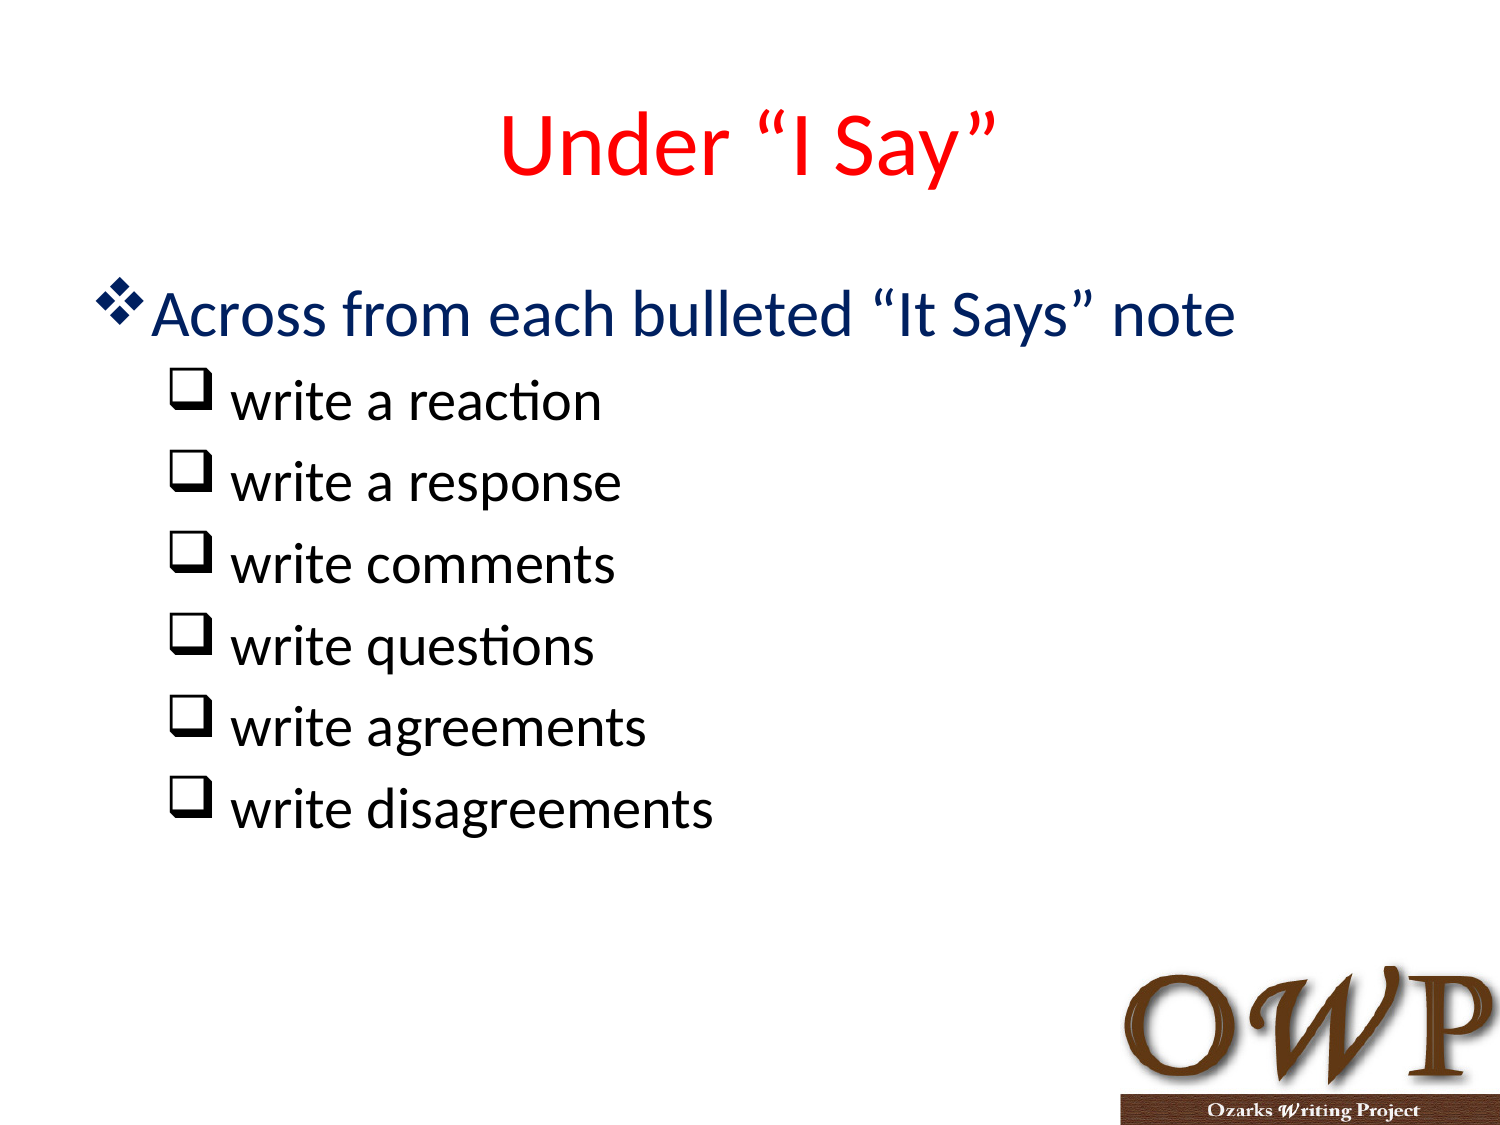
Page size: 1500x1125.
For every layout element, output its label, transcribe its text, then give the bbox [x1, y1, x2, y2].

list Across from each bulleted “It Says” note write a reaction write a response write comments write questions write agreements write disagreements [74, 262, 1426, 1006]
picture [1120, 957, 1500, 1125]
title Under “I Say” [74, 44, 1426, 233]
